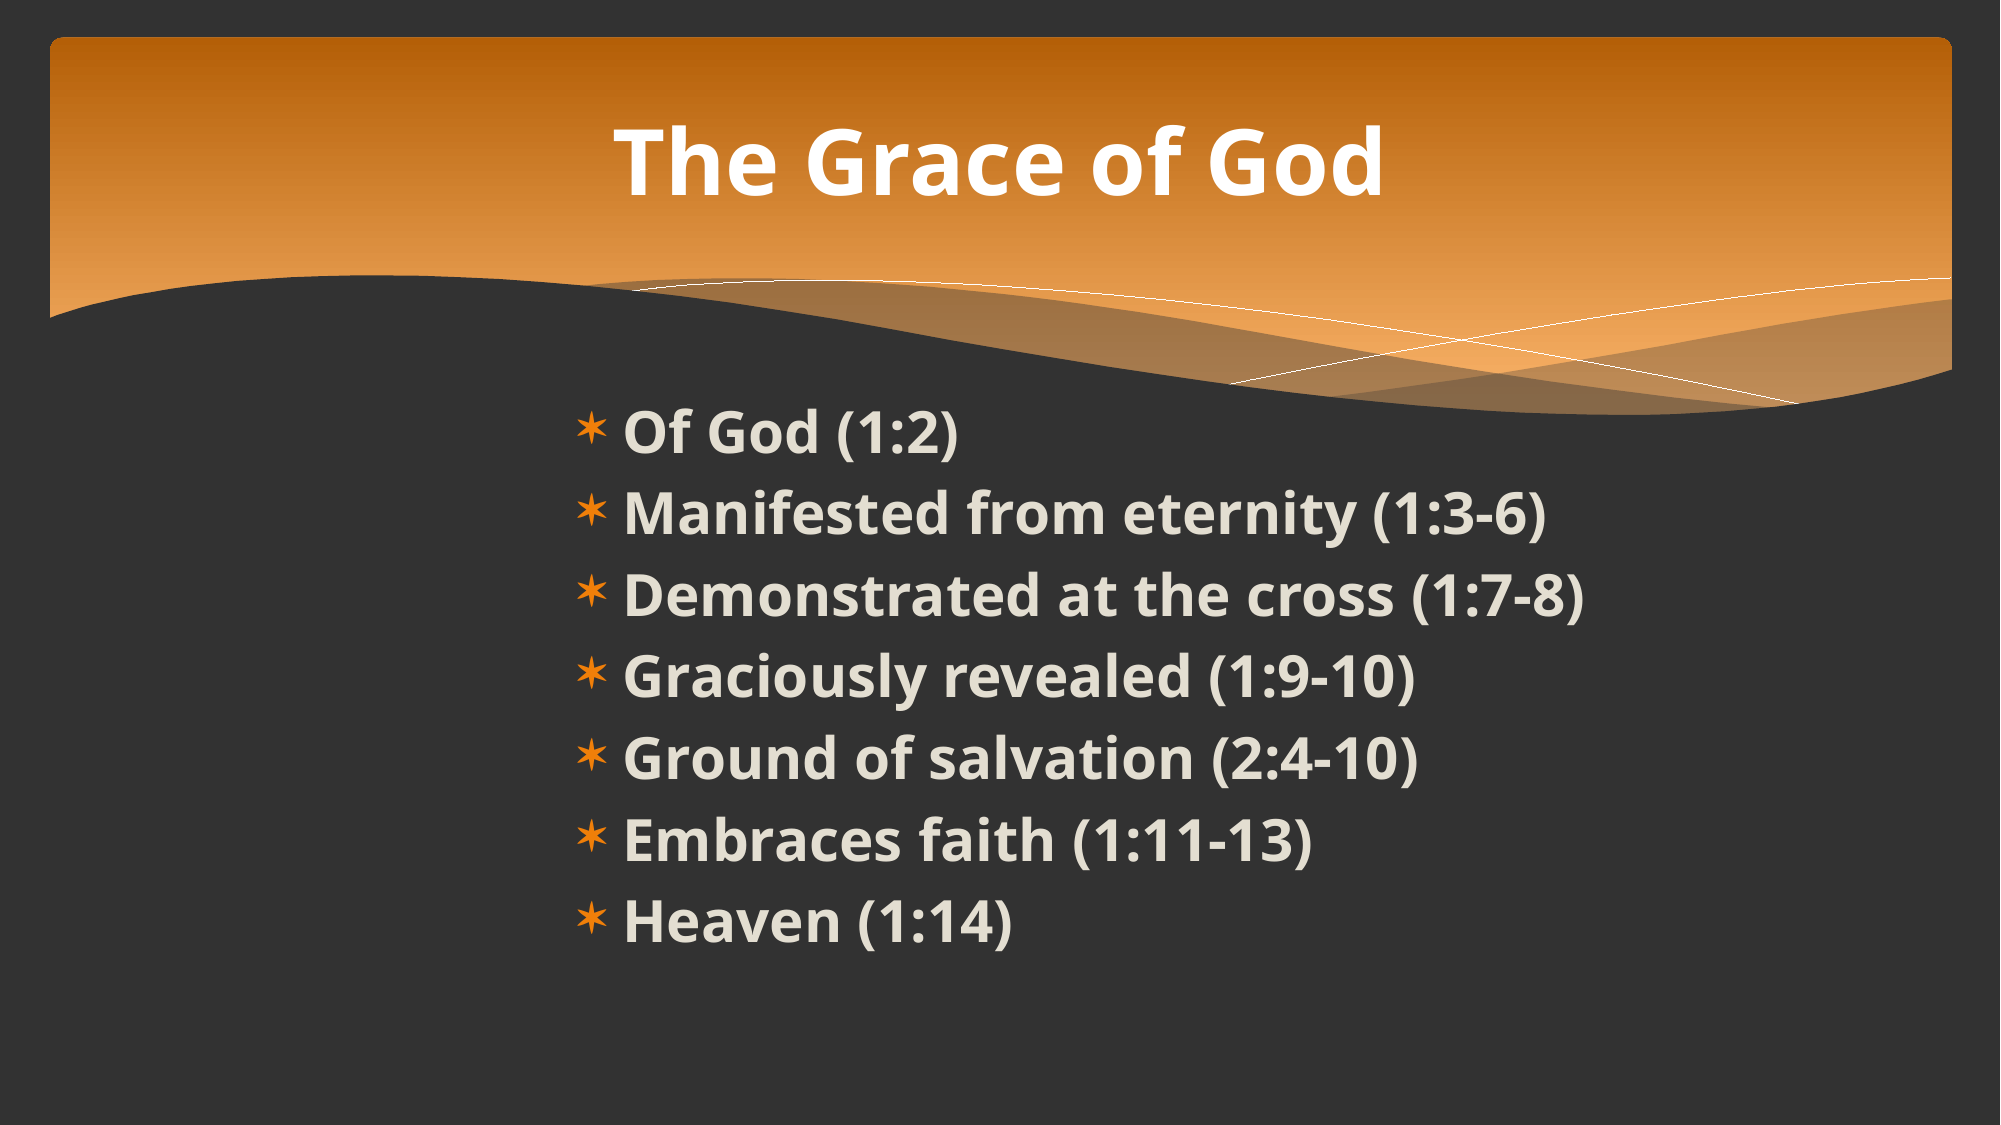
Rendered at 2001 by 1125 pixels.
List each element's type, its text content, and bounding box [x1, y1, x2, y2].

title The Grace of God [99, 55, 1900, 261]
list Of God (1:2) Manifested from eternity (1:3-6) Demonstrated at the cross (1:7-8) Graciously revealed (1:9-10) Ground of salvation (2:4-10) Embraces faith (1:11-13) Heaven (1:14) [562, 387, 1609, 1005]
